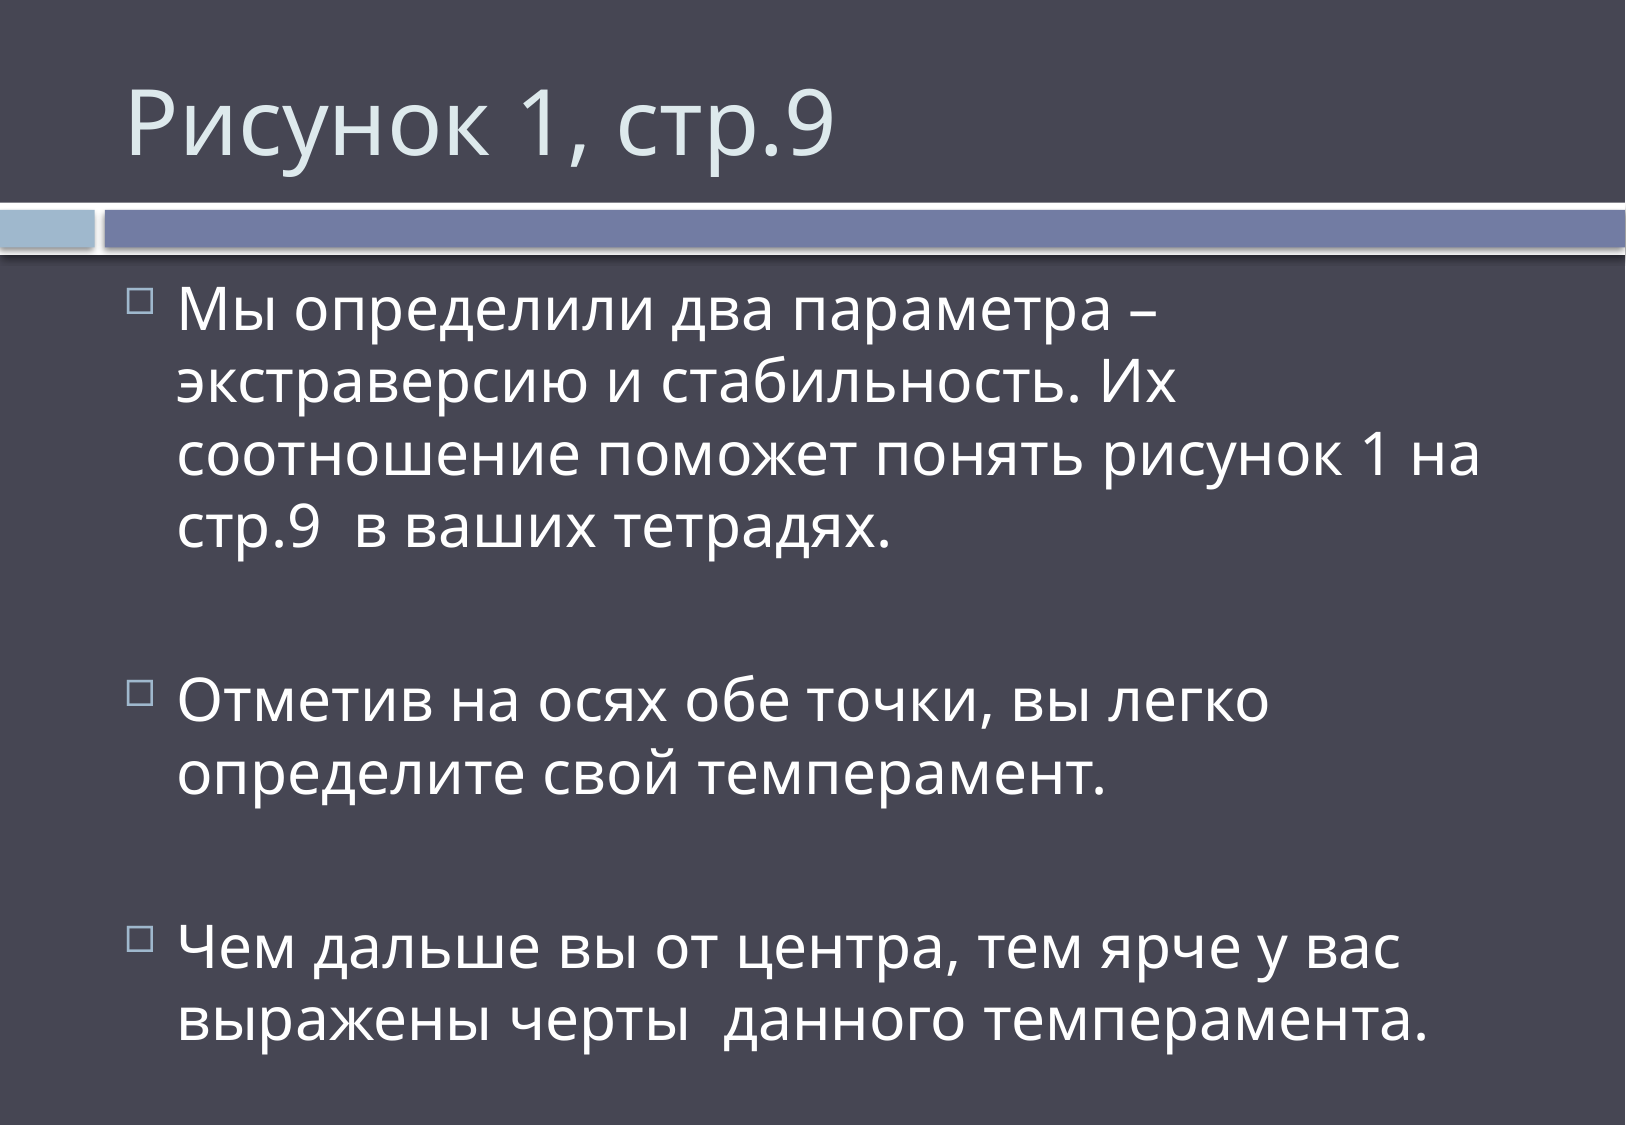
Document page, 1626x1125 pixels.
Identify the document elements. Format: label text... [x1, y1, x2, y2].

list Мы определили два параметра – экстраверсию и стабильность. Их соотношение поможет понять рисунок 1 на стр.9 в ваших тетрадях. Отметив на осях обе точки, вы легко определите свой темперамент. Чем дальше вы от центра, тем ярче у вас выражены черты данного темперамента. [108, 262, 1559, 1001]
footer [108, 1025, 1072, 1085]
title Рисунок 1, стр.9 [108, 37, 1559, 201]
